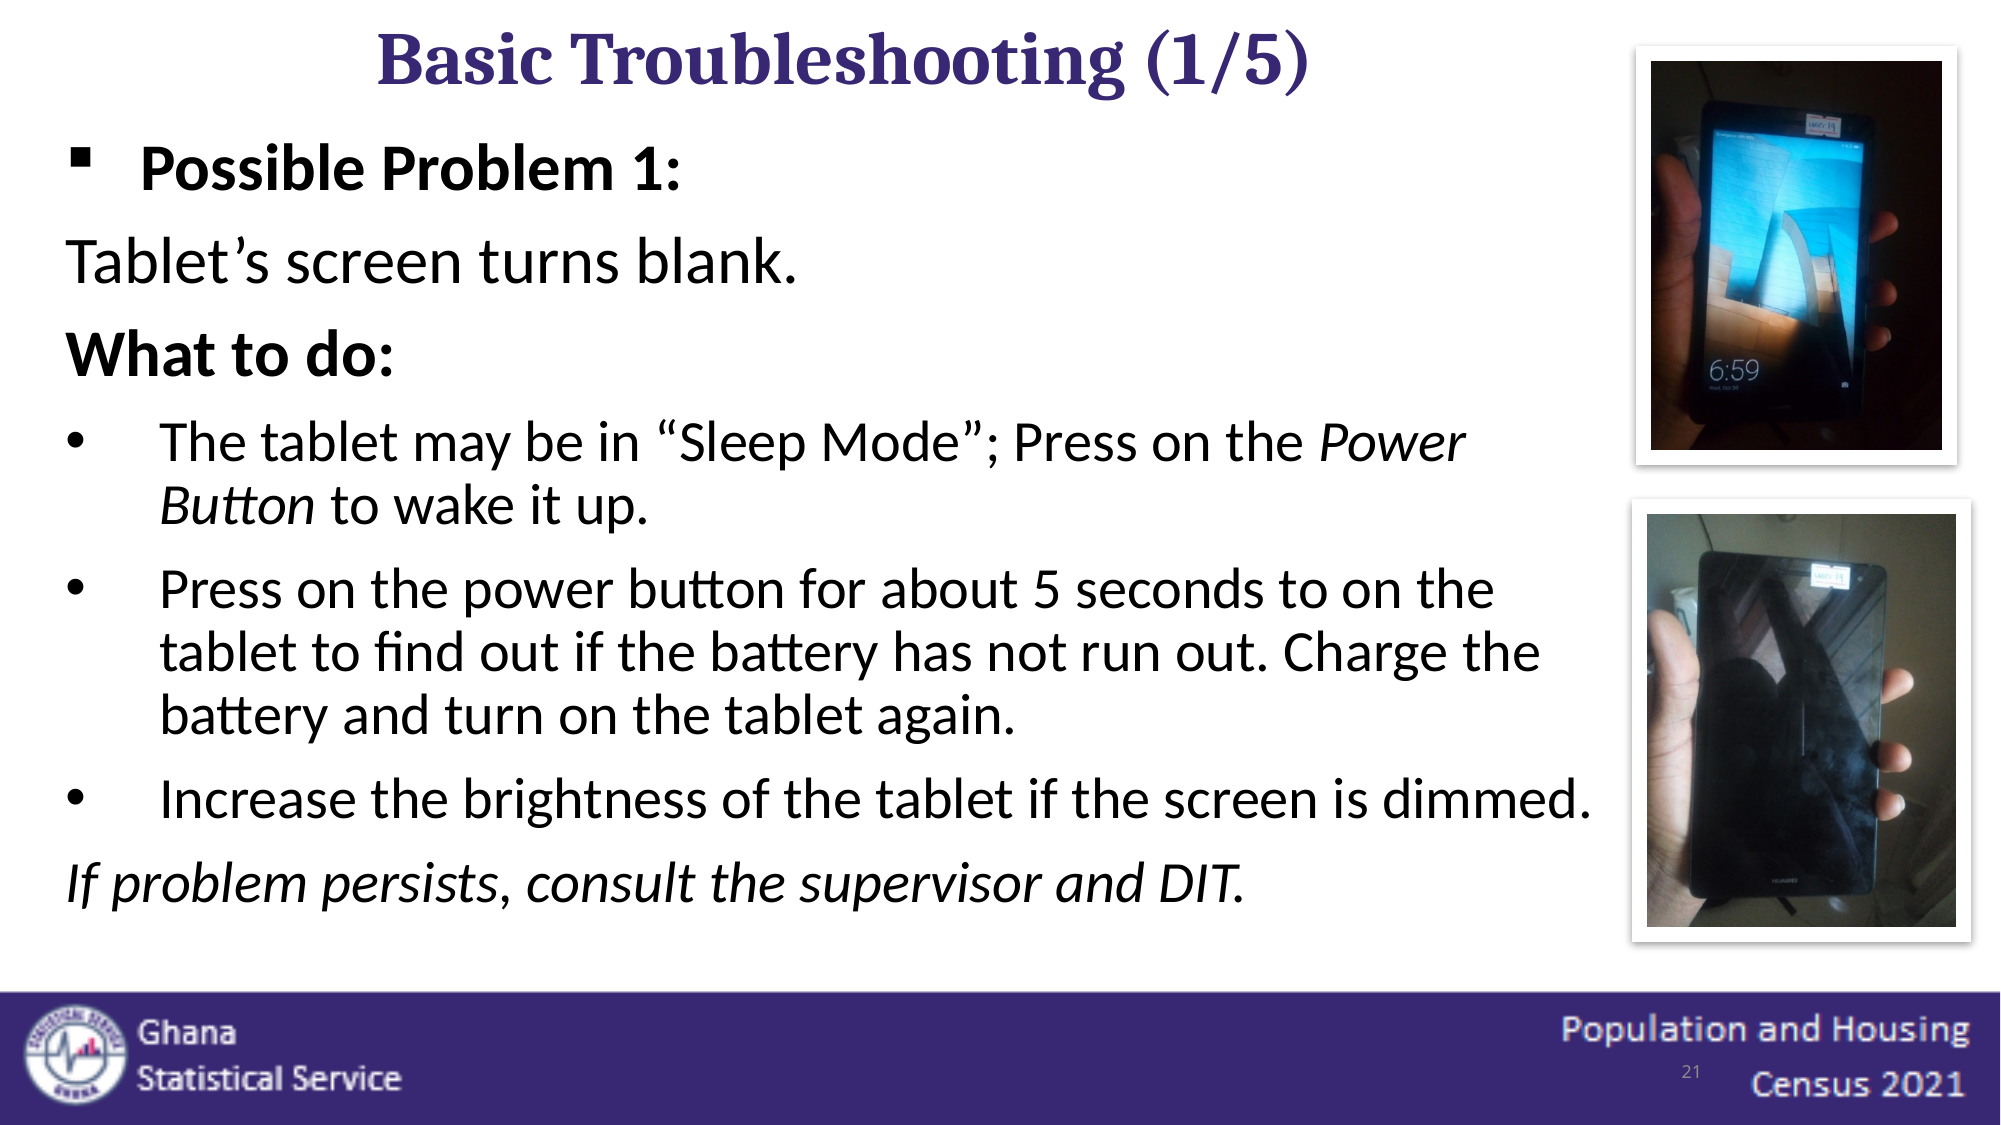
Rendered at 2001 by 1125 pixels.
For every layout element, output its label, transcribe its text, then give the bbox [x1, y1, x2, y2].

picture [0, 0, 2001, 1125]
title Basic Troubleshooting (1/5) [60, 8, 1632, 114]
list Possible Problem 1: Tablet’s screen turns blank. What to do: The tablet may be in “Sleep Mode”; Press on the Power Button to wake it up. Press on the power button for about 5 seconds to on the tablet to find out if the battery has not run out. Charge the battery and turn on the tablet again. Increase the brightness of the tablet if the screen is dimmed. If problem persists, consult the supervisor and DIT. [43, 125, 1651, 1007]
slide_number 21 [1646, 1042, 1718, 1103]
